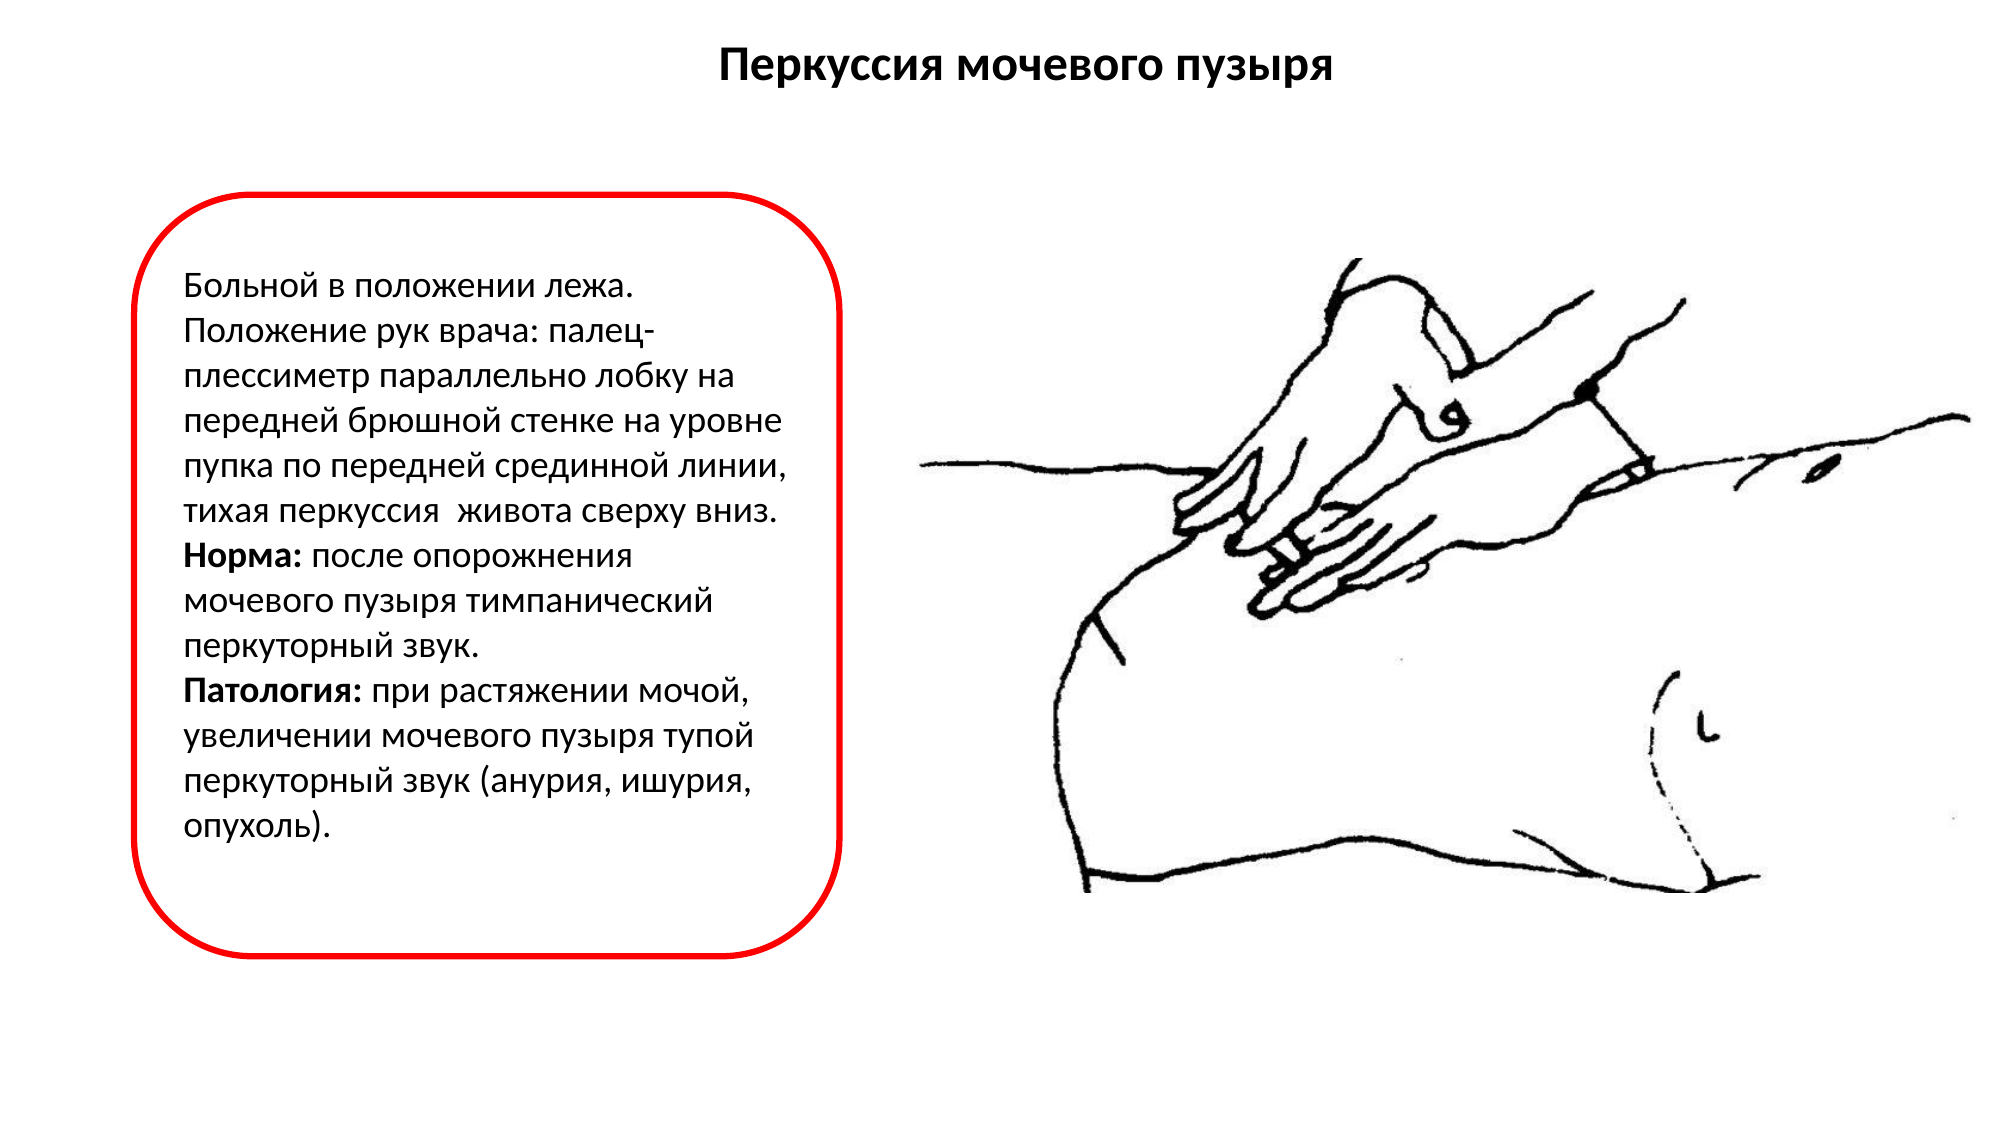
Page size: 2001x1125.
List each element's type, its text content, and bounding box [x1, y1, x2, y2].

picture [892, 258, 1975, 893]
text_box Больной в положении лежа. Положение рук врача: палец-плессиметр параллельно лобку на передней брюшной стенке на уровне пупка по передней срединной линии, тихая перкуссия живота сверху вниз. Норма: после опорожнения мочевого пузыря тимпанический перкуторный звук. Патология: при растяжении мочой, увеличении мочевого пузыря тупой перкуторный звук (анурия, ишурия, опухоль). [133, 193, 841, 958]
text_box Перкуссия мочевого пузыря [78, 23, 1975, 99]
